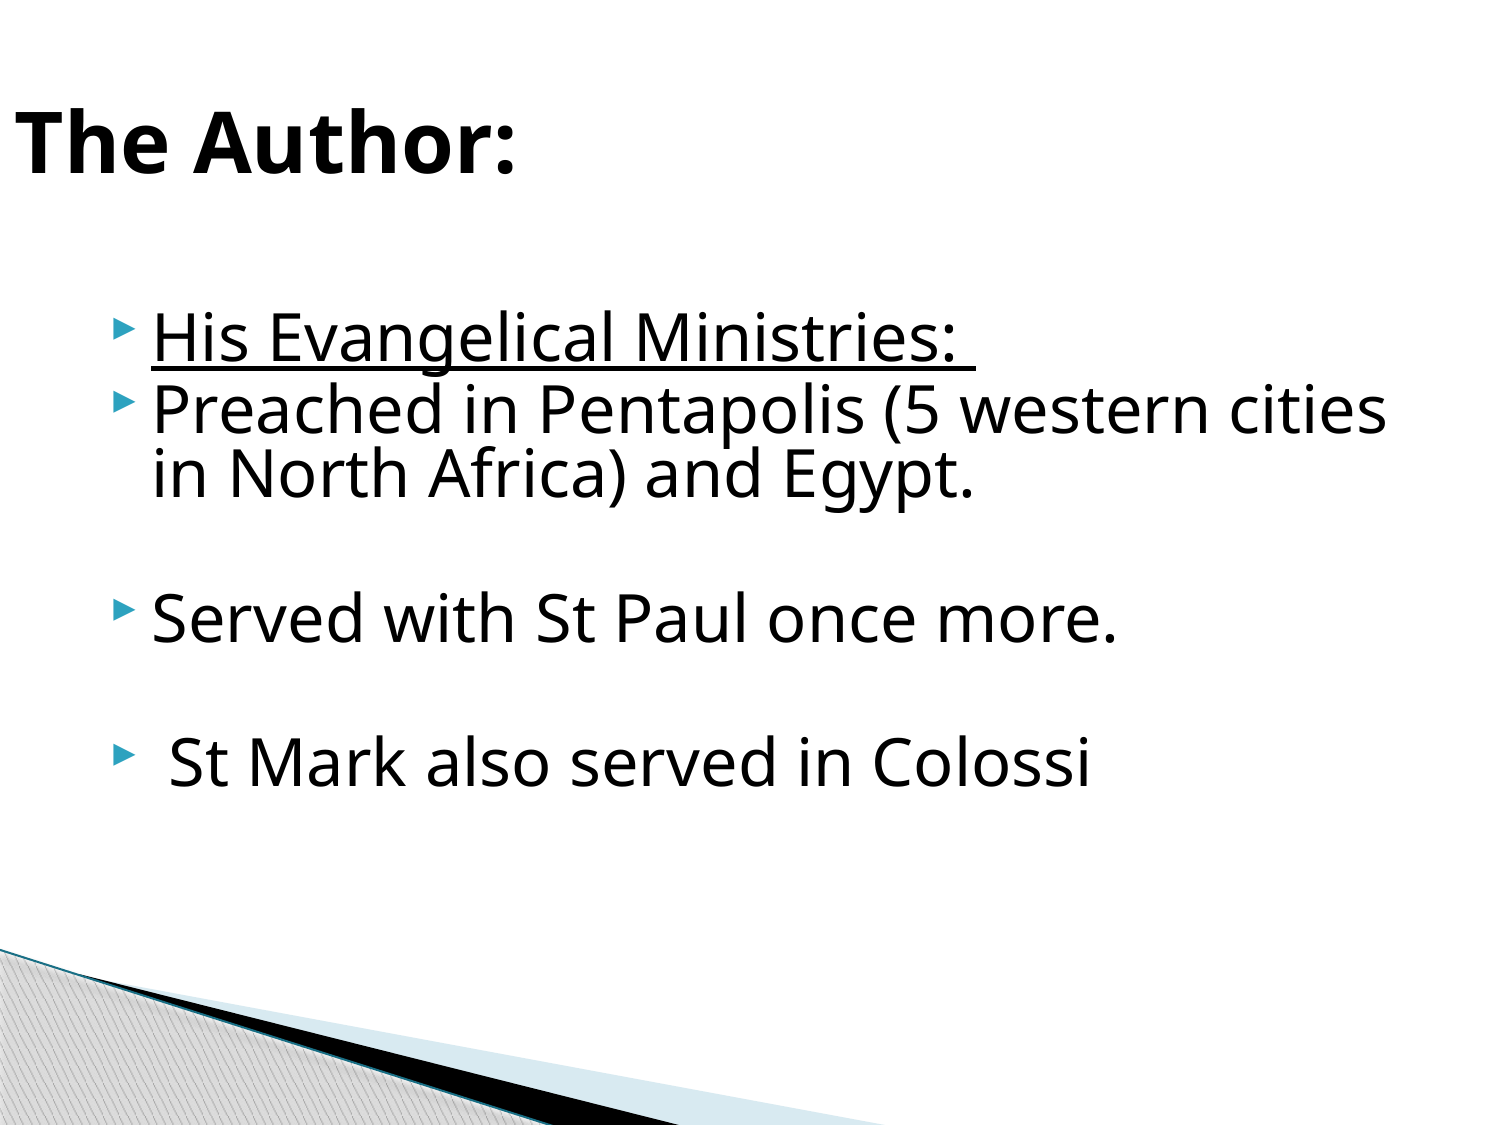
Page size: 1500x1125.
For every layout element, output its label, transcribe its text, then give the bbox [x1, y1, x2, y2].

list His Evangelical Ministries: Preached in Pentapolis (5 western cities in North Africa) and Egypt. Served with St Paul once more. St Mark also served in Colossi [76, 302, 1427, 988]
title The Author: [0, 45, 1425, 233]
